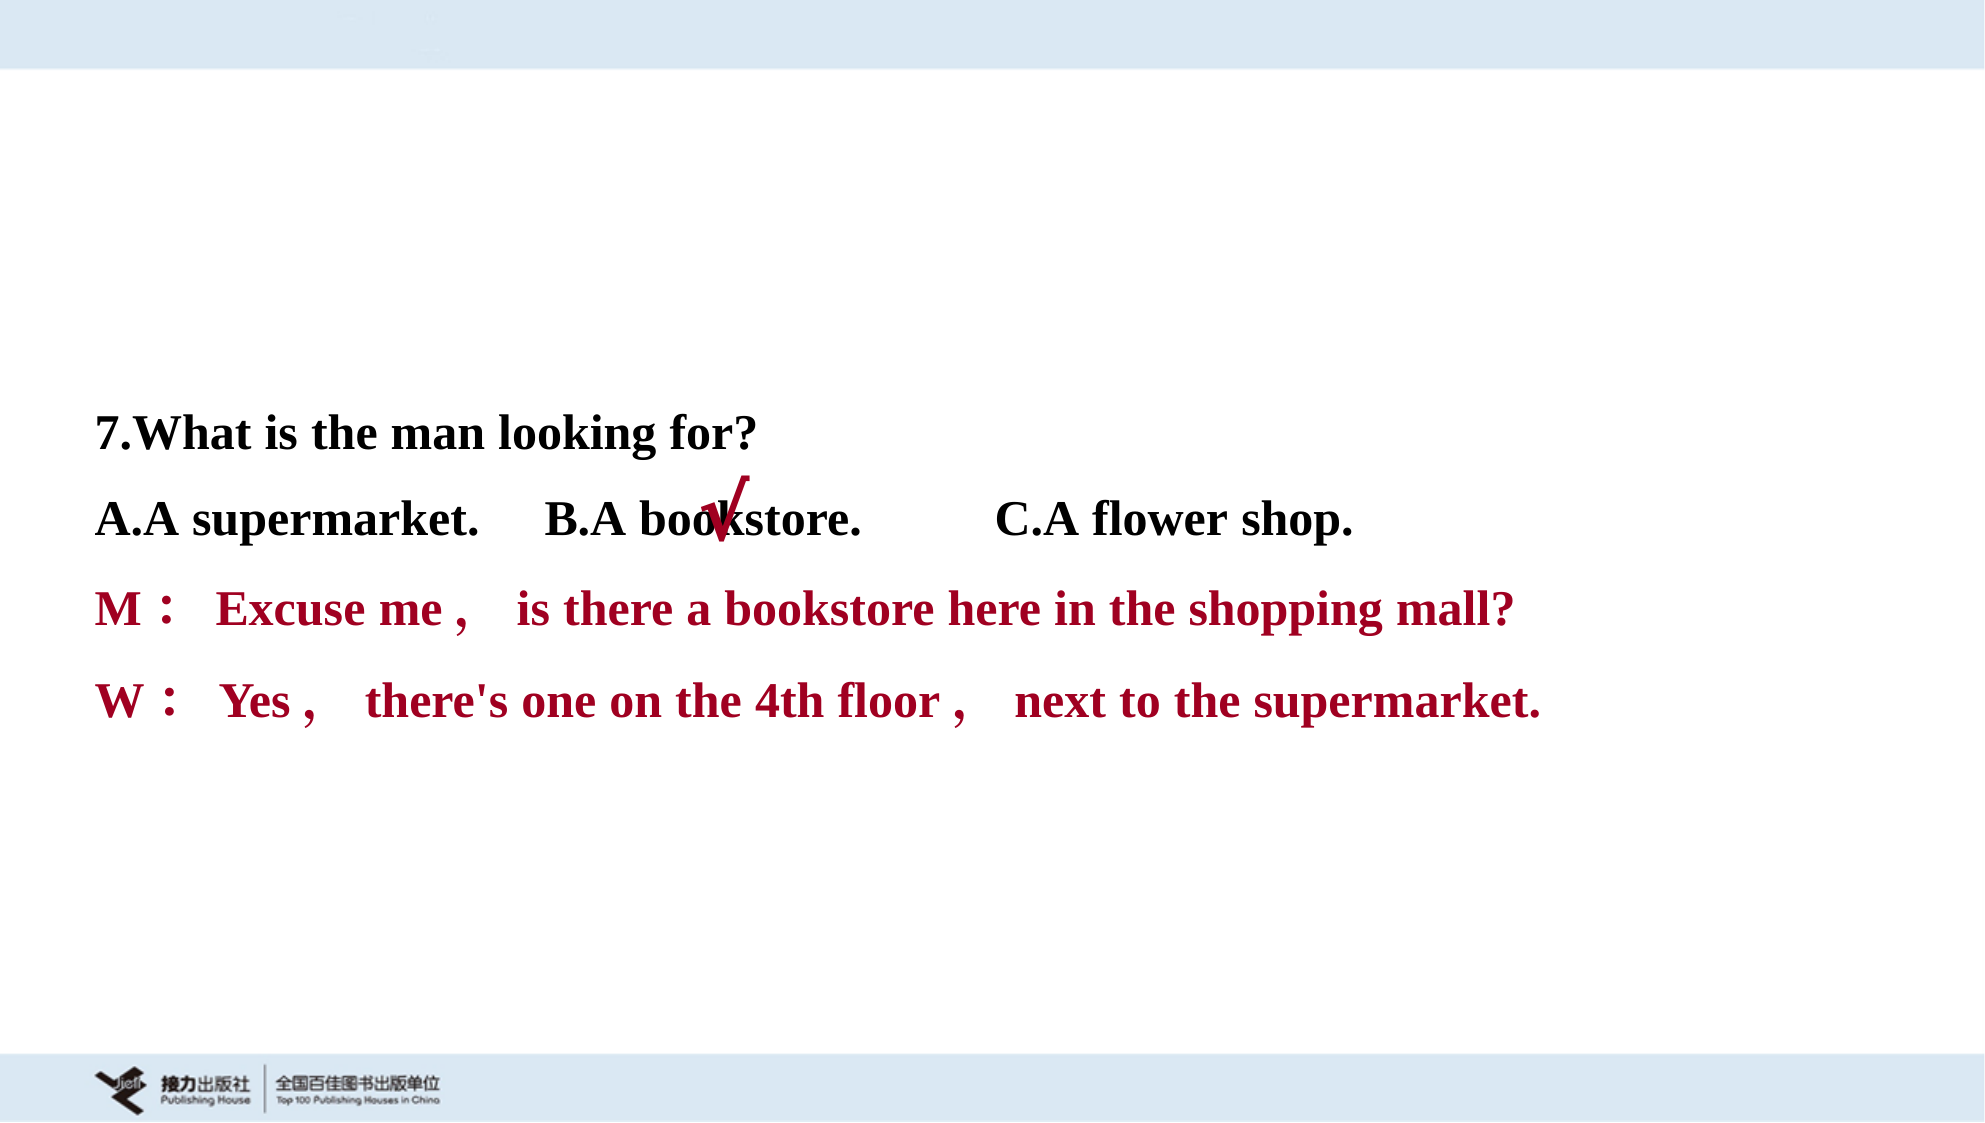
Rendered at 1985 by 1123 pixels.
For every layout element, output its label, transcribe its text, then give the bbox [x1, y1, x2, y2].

picture [0, 0, 1985, 1122]
text_box M：Excuse me，is there a bookstore here in the shopping mall? W：Yes，there's one on the 4th floor，next to the supermarket. [94, 543, 1892, 727]
text_box √ [698, 463, 750, 556]
text_box 7.What is the man looking for? [94, 371, 1892, 457]
text_box A.A supermarket. B.A bookstore. C.A flower shop. [94, 457, 1892, 543]
